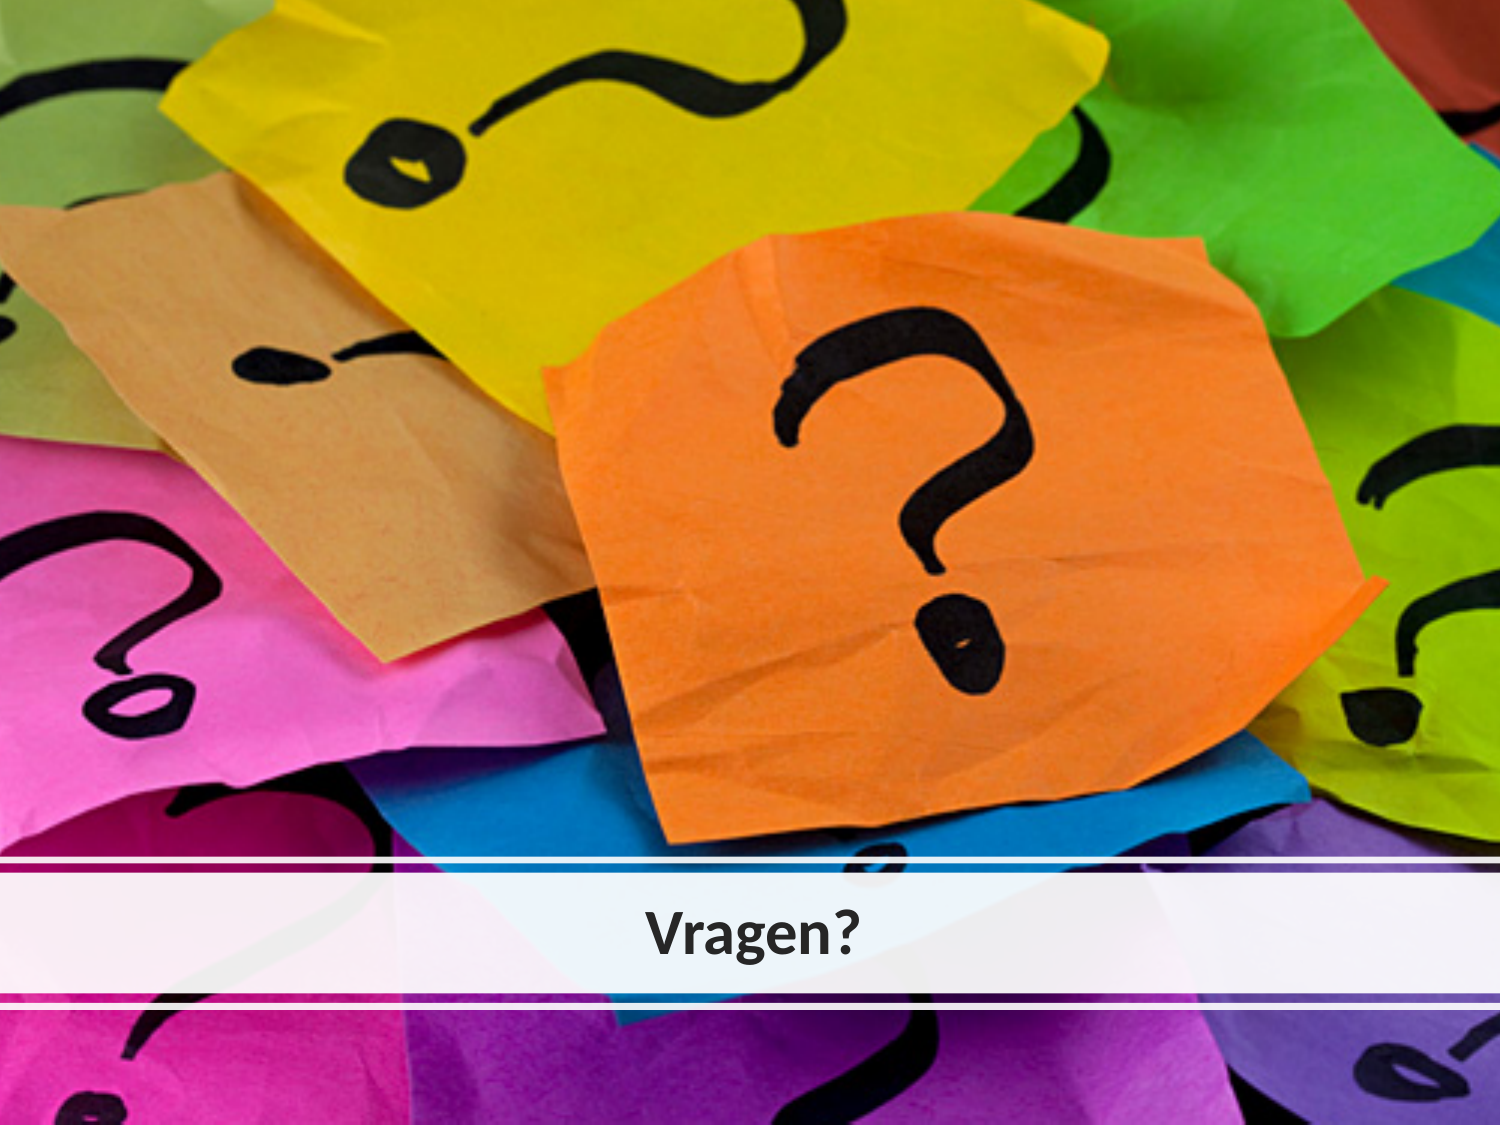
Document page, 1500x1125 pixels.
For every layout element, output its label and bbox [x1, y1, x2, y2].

list [0, 866, 1500, 1006]
list [0, 0, 1500, 859]
list [0, 1012, 1500, 1125]
